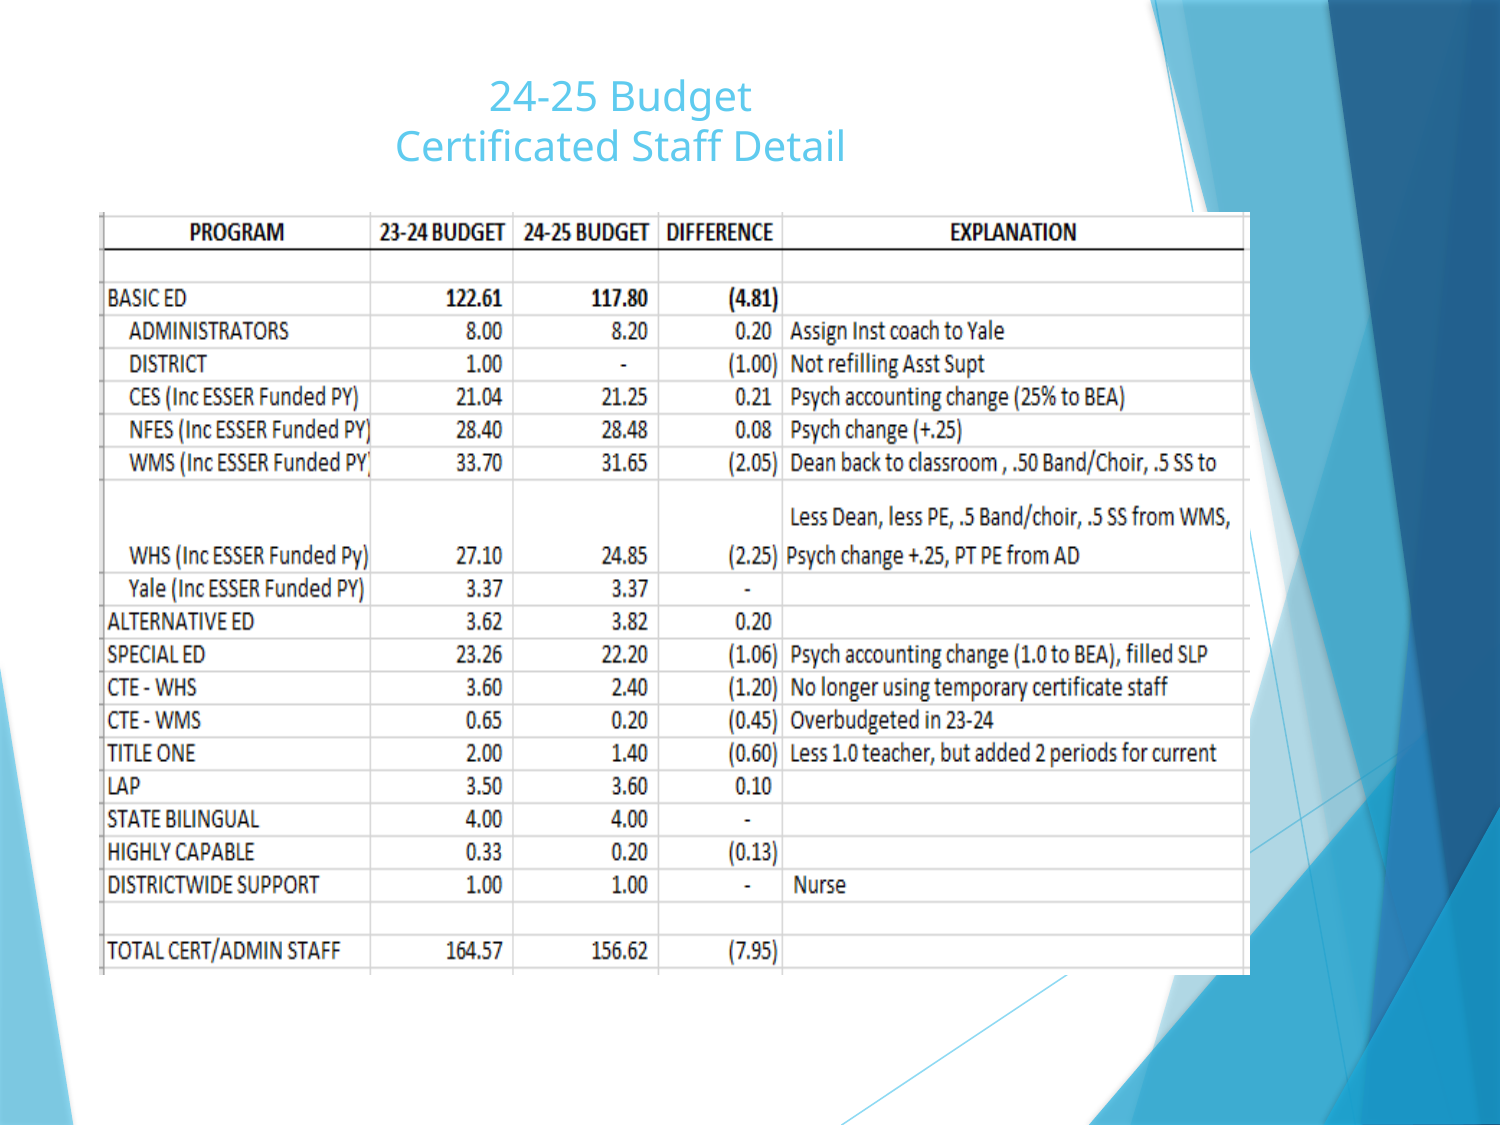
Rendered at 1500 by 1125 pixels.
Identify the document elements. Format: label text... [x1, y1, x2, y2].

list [99, 211, 1251, 976]
title 24-25 Budget Certificated Staff Detail [99, 62, 1142, 163]
